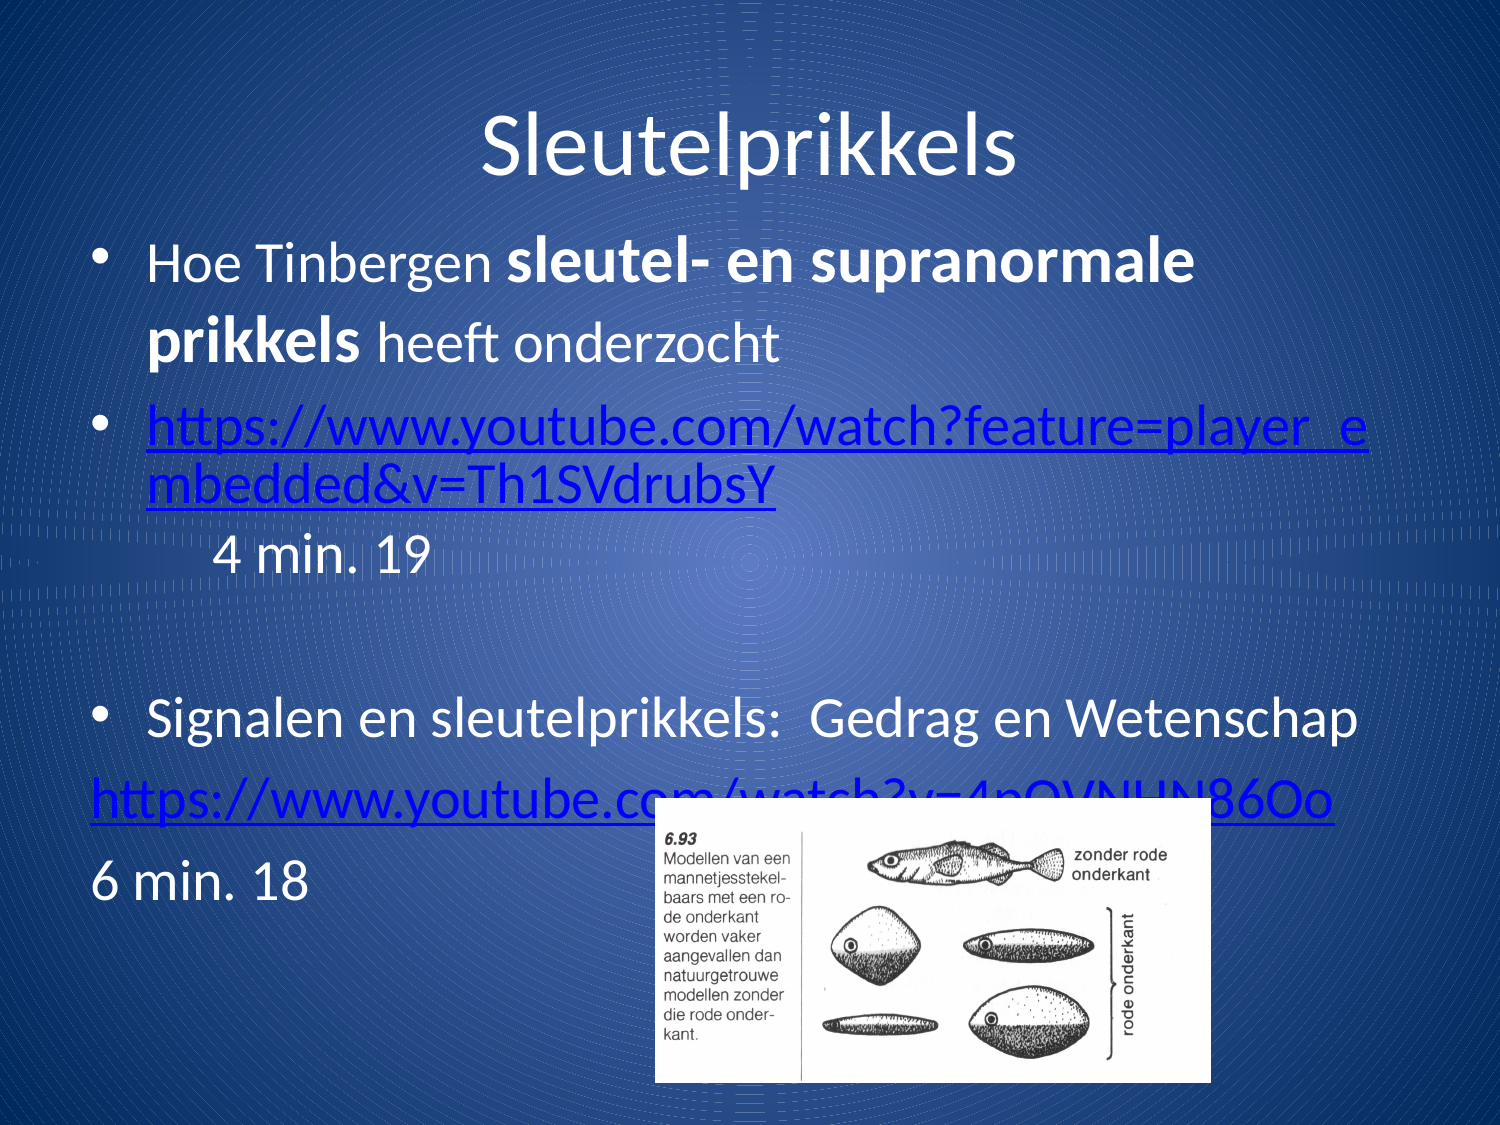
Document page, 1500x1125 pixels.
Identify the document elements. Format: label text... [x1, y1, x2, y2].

title Sleutelprikkels [75, 45, 1425, 208]
list Hoe Tinbergen sleutel- en supranormale prikkels heeft onderzocht https://www.youtube.com/watch?feature=player_embedded&v=Th1SVdrubsY 4 min. 19 Signalen en sleutelprikkels: Gedrag en Wetenschap https://www.youtube.com/watch?v=4pQVNHN86Oo 6 min. 18 [75, 208, 1425, 1083]
picture [655, 798, 1211, 1083]
